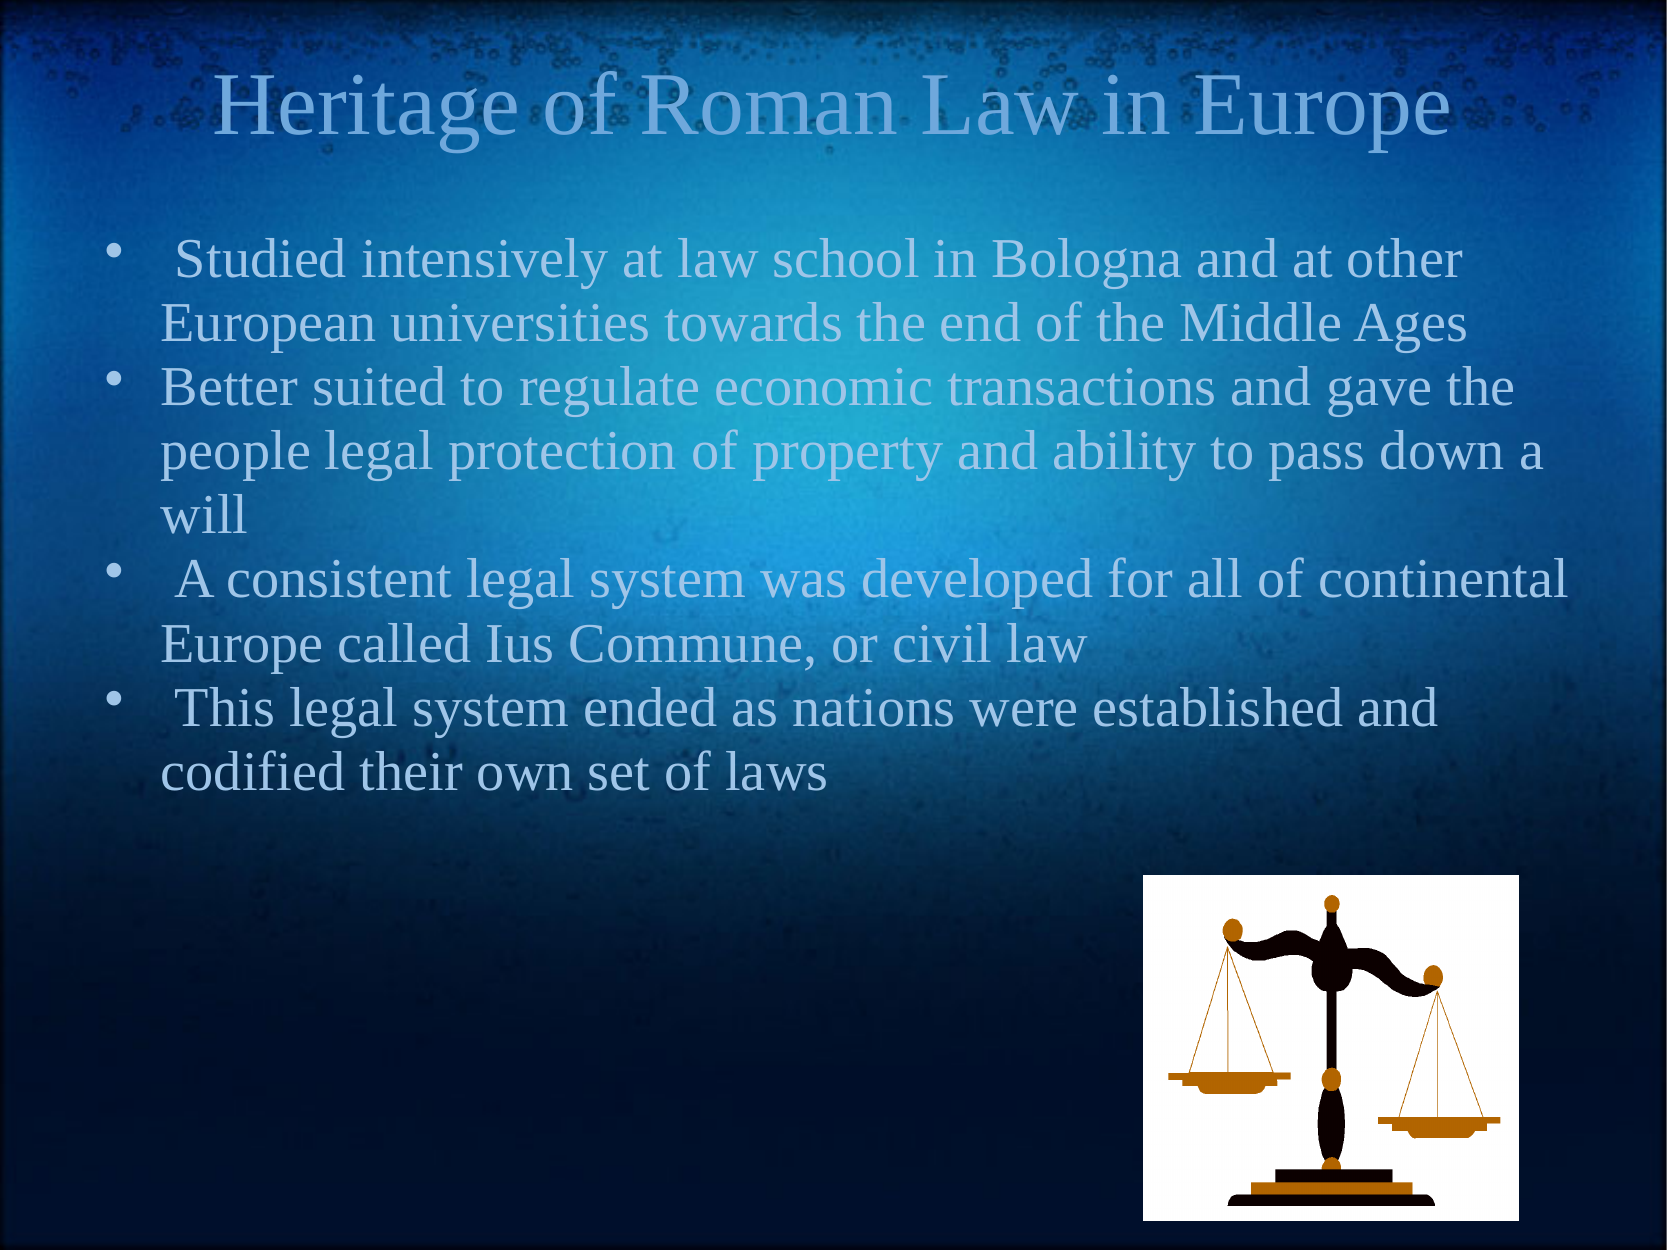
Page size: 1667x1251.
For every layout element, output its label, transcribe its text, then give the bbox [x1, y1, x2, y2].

picture [0, 0, 1667, 1250]
title Heritage of Roman Law in Europe [40, 52, 1626, 205]
list Studied intensively at law school in Bologna and at other European universities towards the end of the Middle Ages Better suited to regulate economic transactions and gave the people legal protection of property and ability to pass down a will A consistent legal system was developed for all of continental Europe called Ius Commune, or civil law This legal system ended as nations were established and codified their own set of laws [85, 226, 1598, 1168]
